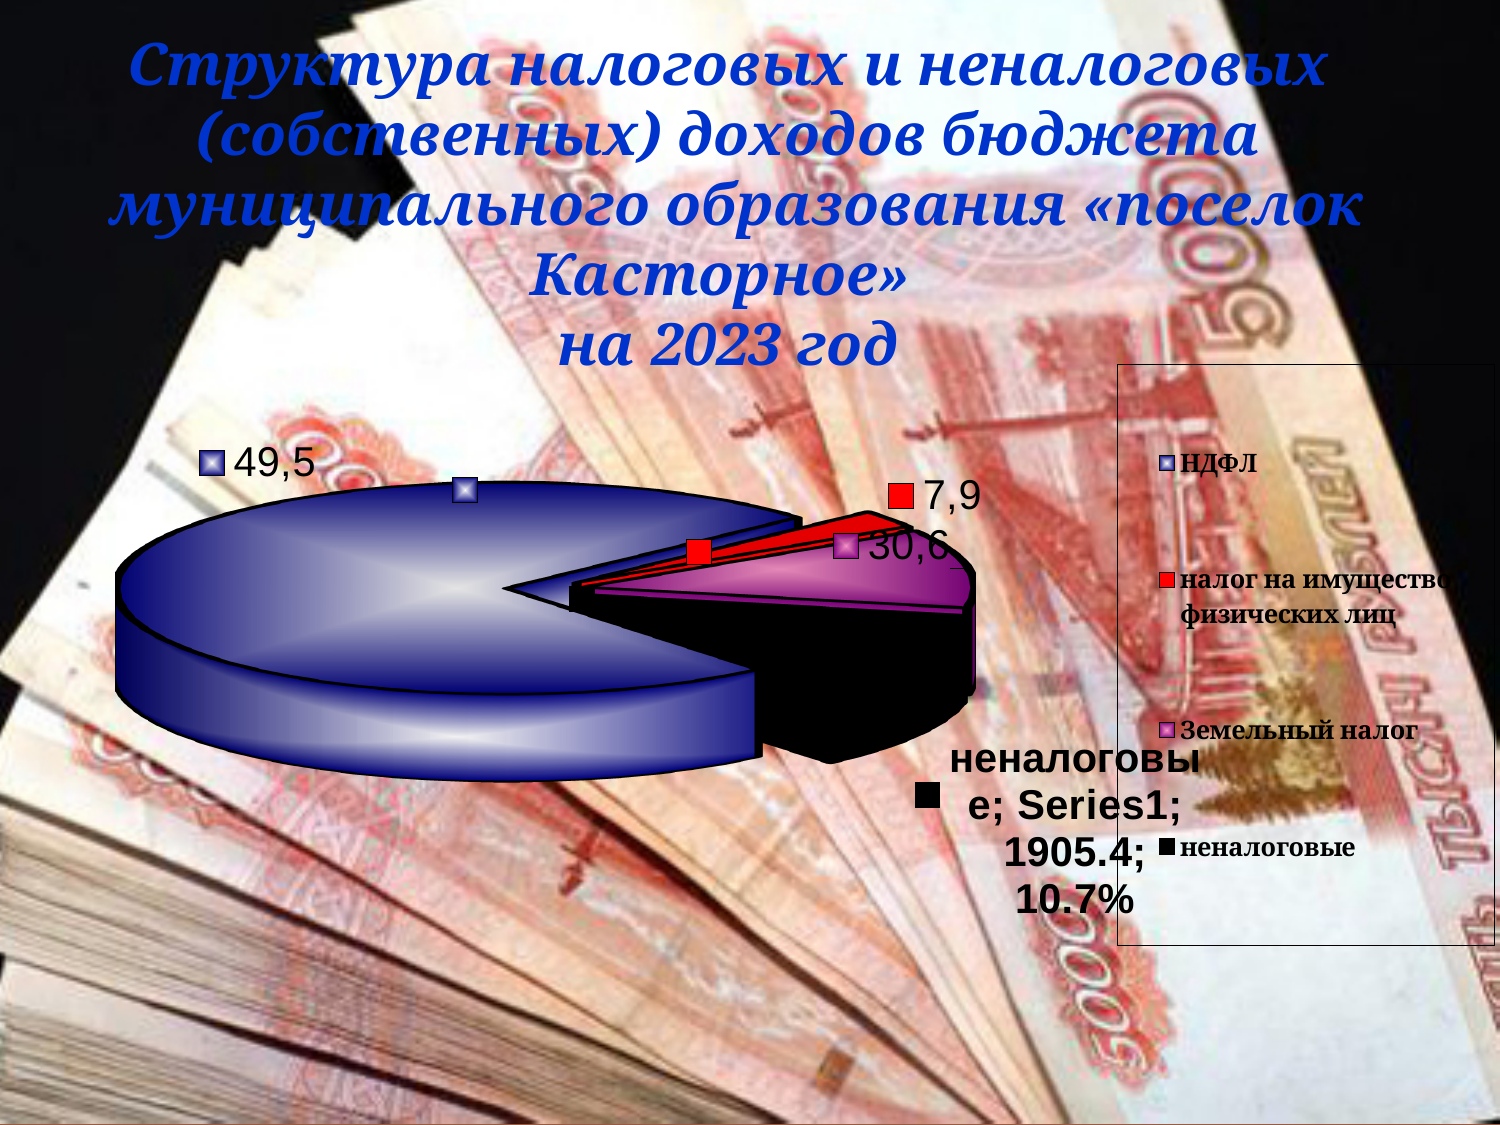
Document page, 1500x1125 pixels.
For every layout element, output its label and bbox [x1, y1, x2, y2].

chart [0, 220, 1500, 1048]
picture [0, 1048, 1500, 1125]
picture [0, 0, 1500, 220]
